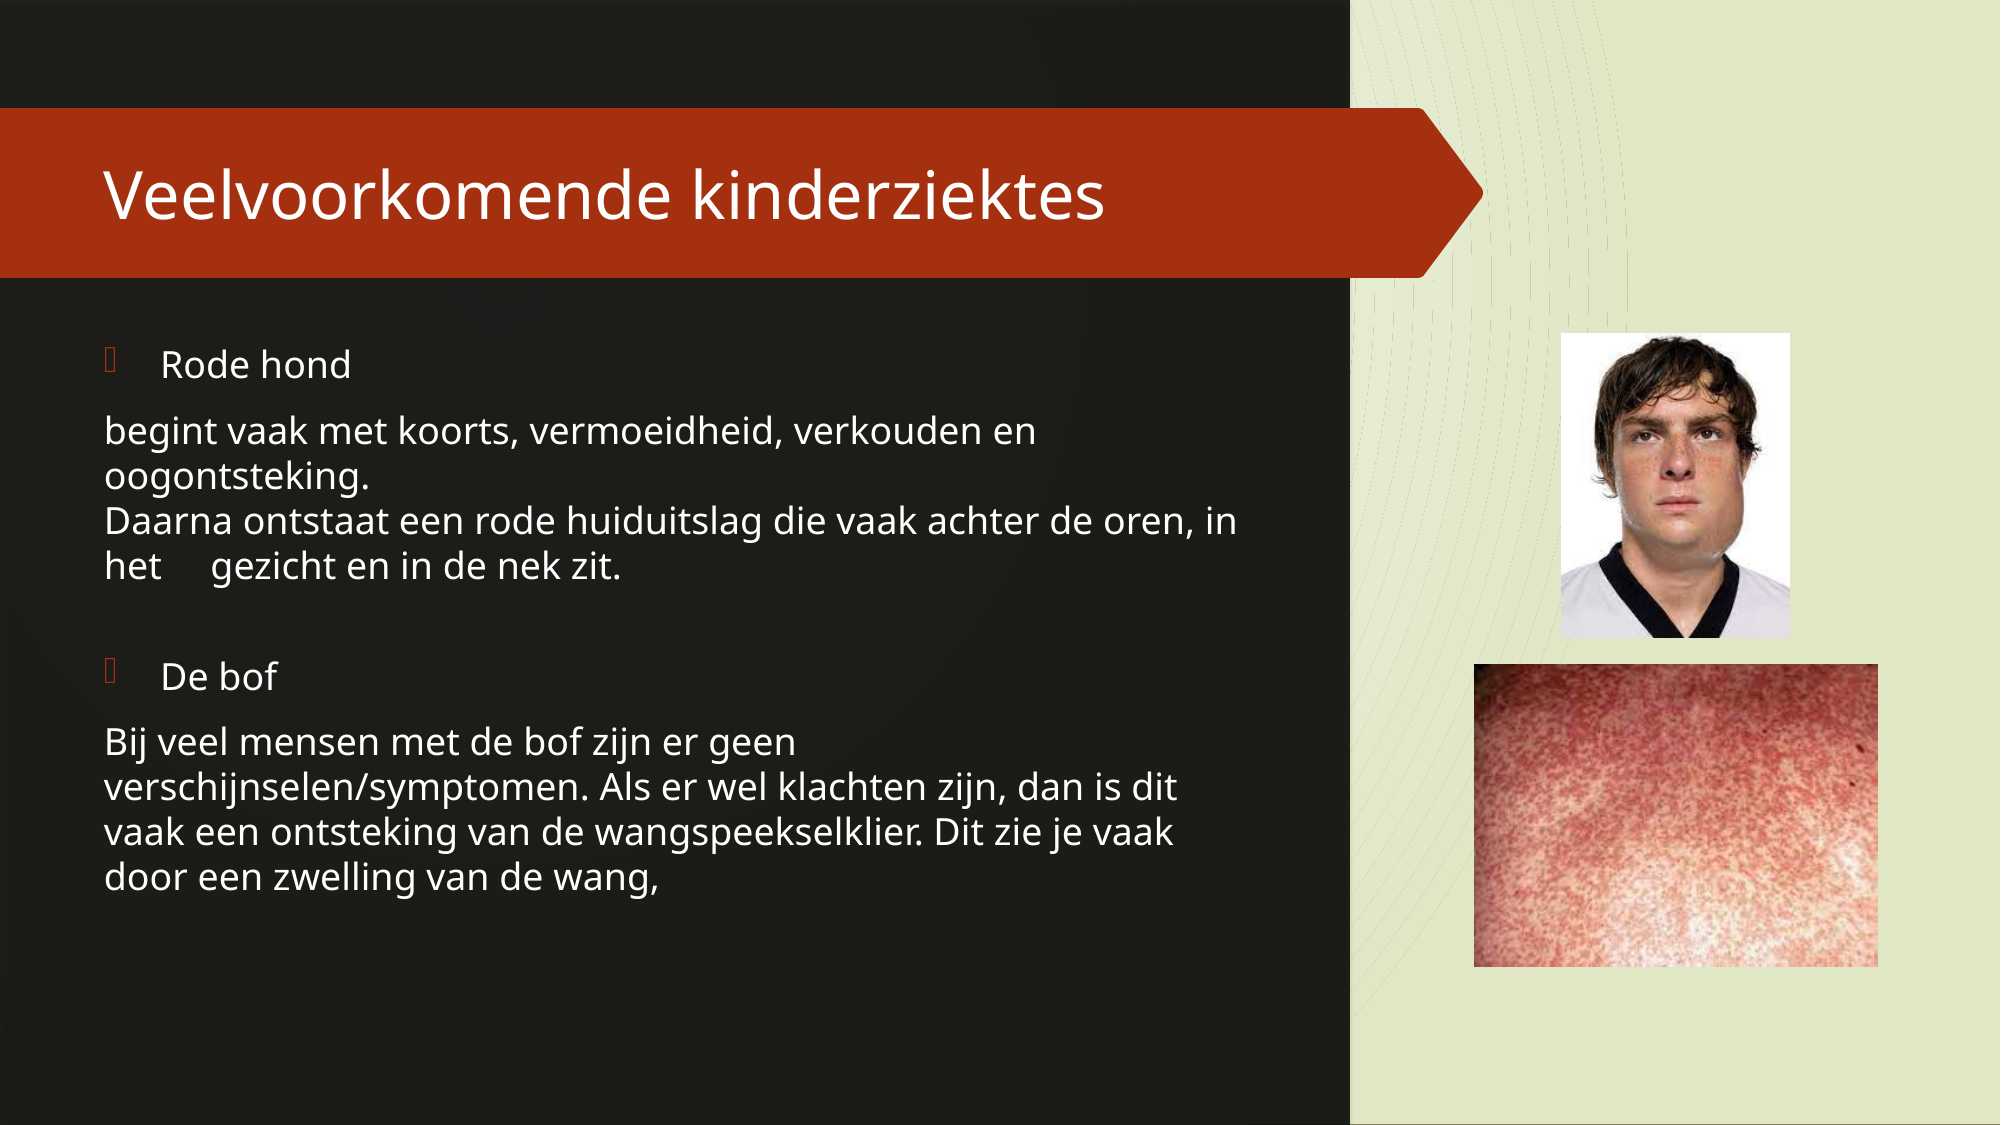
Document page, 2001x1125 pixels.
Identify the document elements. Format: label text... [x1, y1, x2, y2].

list Rode hond begint vaak met koorts, vermoeidheid, verkouden en oogontsteking. Daarna ontstaat een rode huiduitslag die vaak achter de oren, in het gezicht en in de nek zit. De bof Bij veel mensen met de bof zijn er geen verschijnselen/symptomen. Als er wel klachten zijn, dan is dit vaak een ontsteking van de wangspeekselklier. Dit zie je vaak door een zwelling van de wang, [88, 333, 1262, 970]
text_box [0, 108, 1484, 278]
picture [1473, 664, 1878, 968]
text_box [1351, 0, 2000, 1125]
text_box [0, 0, 1351, 108]
title Veelvoorkomende kinderziektes [88, 129, 1262, 257]
text_box [0, 278, 1351, 1125]
picture [1561, 333, 1790, 639]
